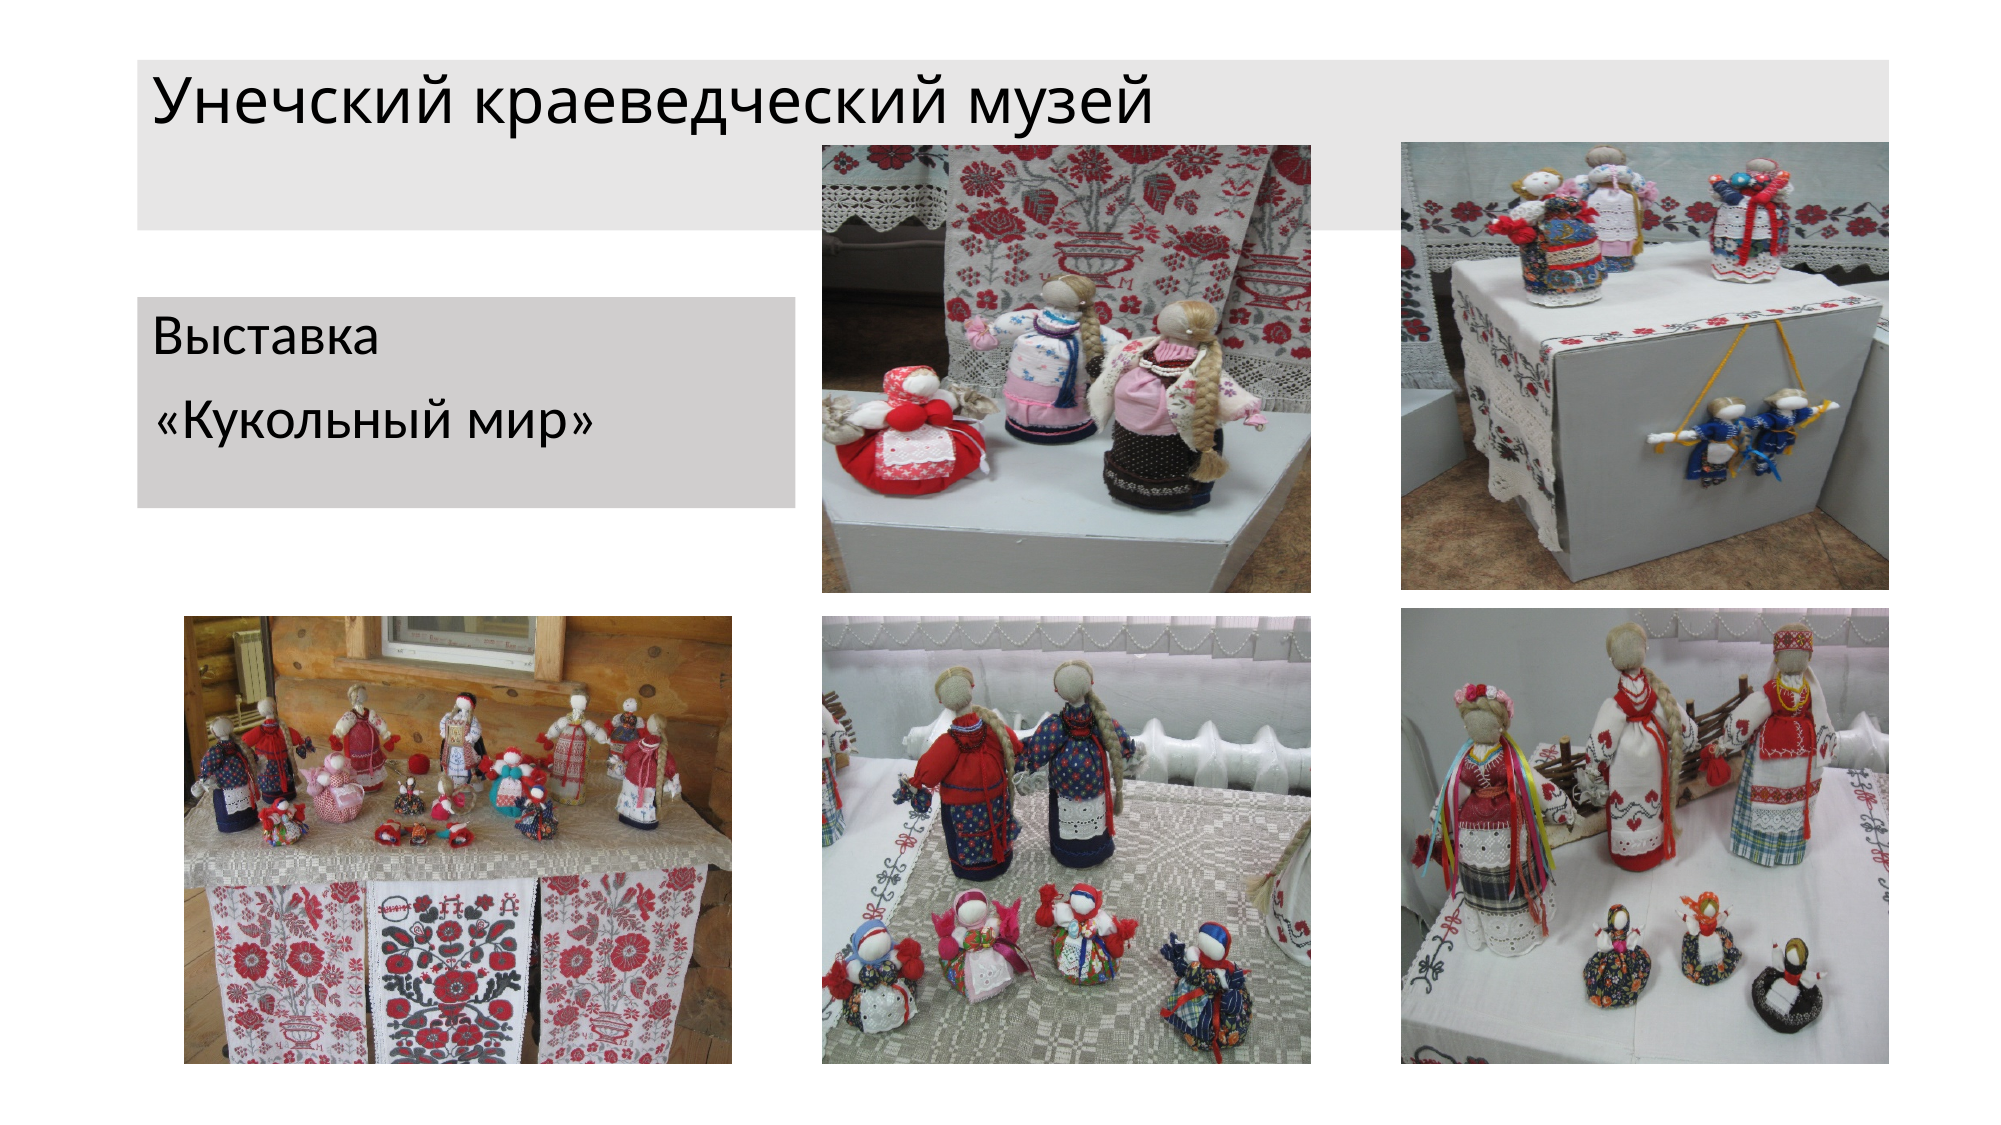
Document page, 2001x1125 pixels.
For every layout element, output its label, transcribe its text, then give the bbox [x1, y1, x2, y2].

picture [184, 616, 732, 1065]
picture [822, 616, 1311, 1065]
list Выставка «Кукольный мир» [137, 297, 796, 509]
picture [822, 145, 1311, 593]
title Унечский краеведческий музей [137, 59, 1889, 231]
picture [1401, 608, 1889, 1065]
picture [1401, 142, 1889, 590]
